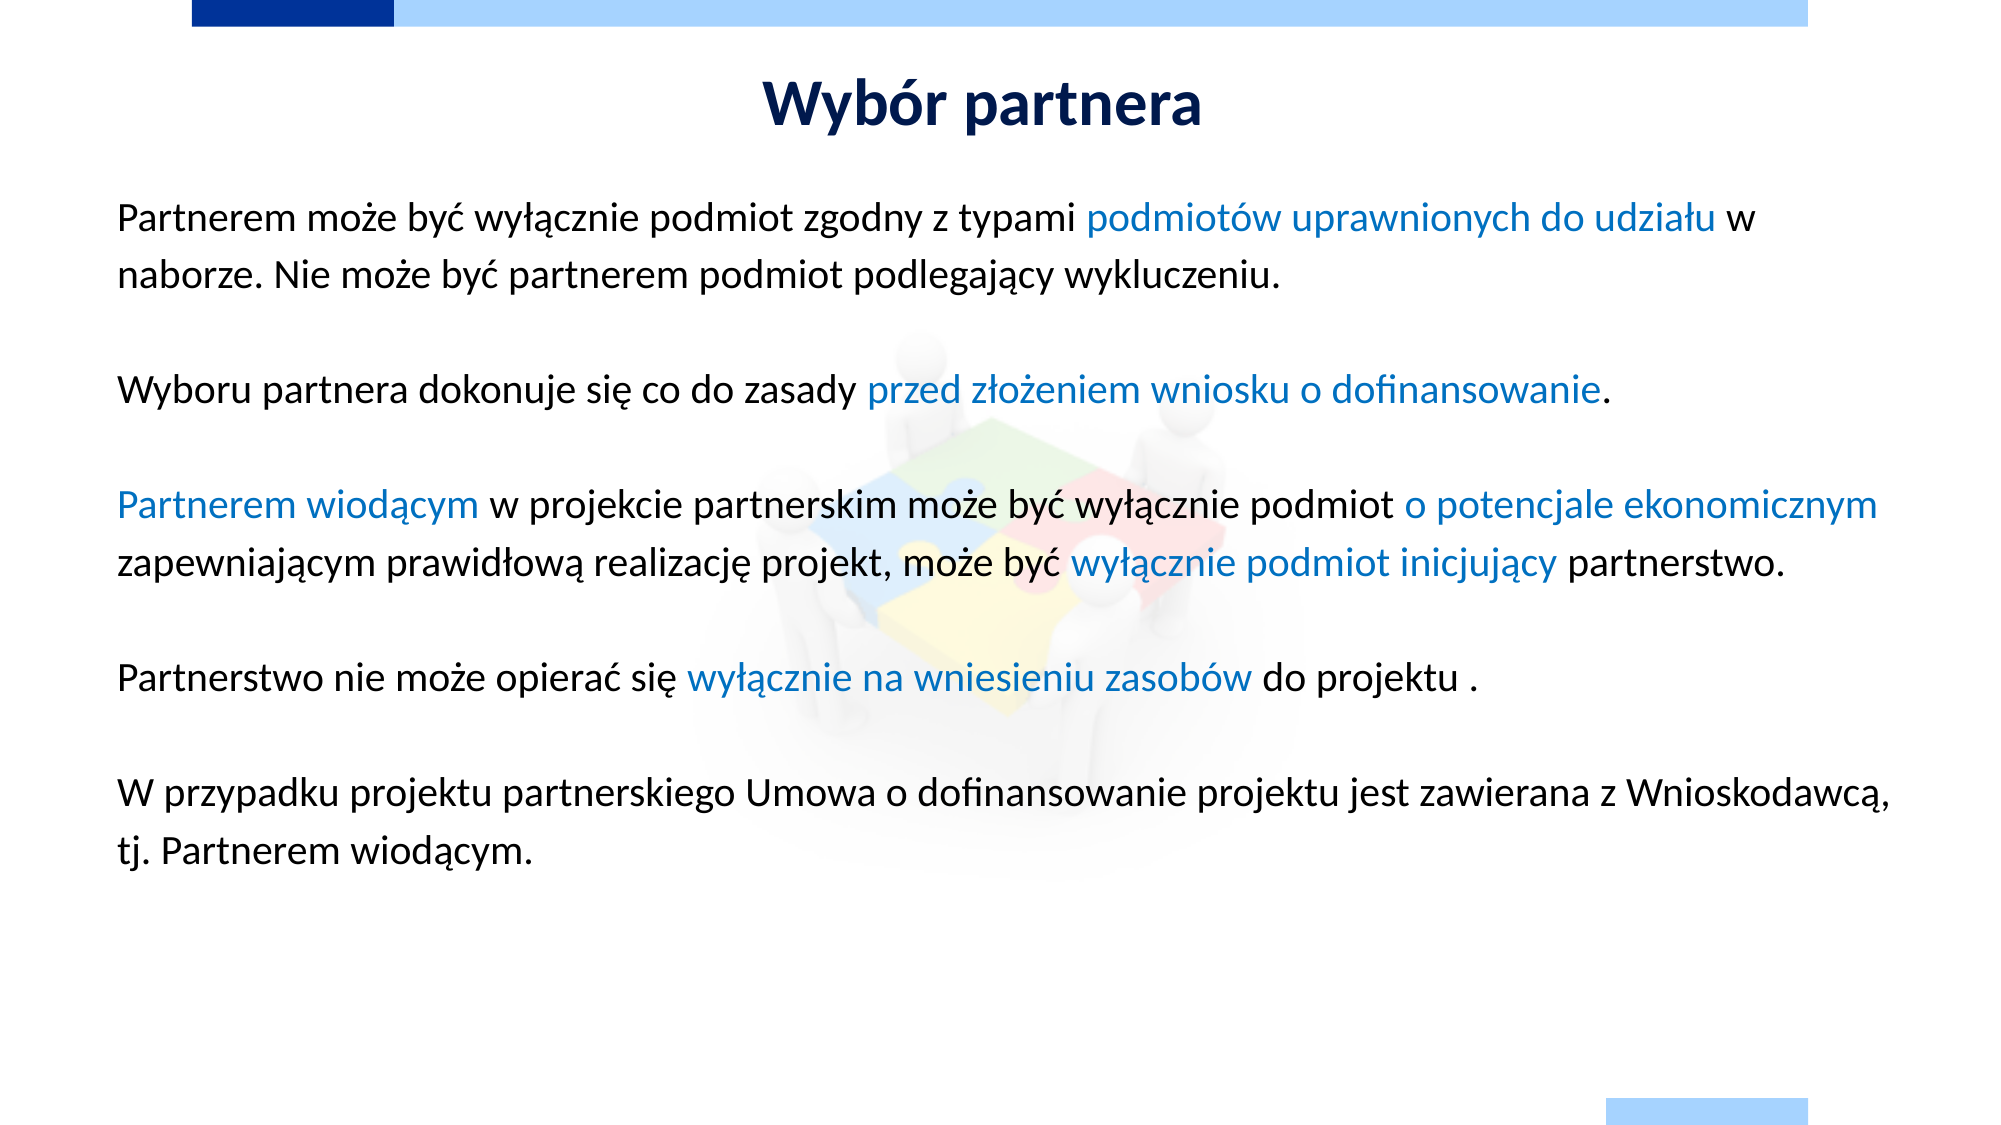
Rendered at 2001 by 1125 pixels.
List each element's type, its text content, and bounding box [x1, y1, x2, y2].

text_box Partnerem może być wyłącznie podmiot zgodny z typami podmiotów uprawnionych do udziału w naborze. Nie może być partnerem podmiot podlegający wykluczeniu. Wyboru partnera dokonuje się co do zasady przed złożeniem wniosku o dofinansowanie. Partnerem wiodącym w projekcie partnerskim może być wyłącznie podmiot o potencjale ekonomicznym zapewniającym prawidłową realizację projekt, może być wyłącznie podmiot inicjujący partnerstwo. Partnerstwo nie może opierać się wyłącznie na wniesieniu zasobów do projektu . W przypadku projektu partnerskiego Umowa o dofinansowanie projektu jest zawierana z Wnioskodawcą, tj. Partnerem wiodącym. [102, 174, 1916, 880]
picture [642, 262, 1358, 889]
text_box Wybór partnera [203, 51, 1763, 146]
